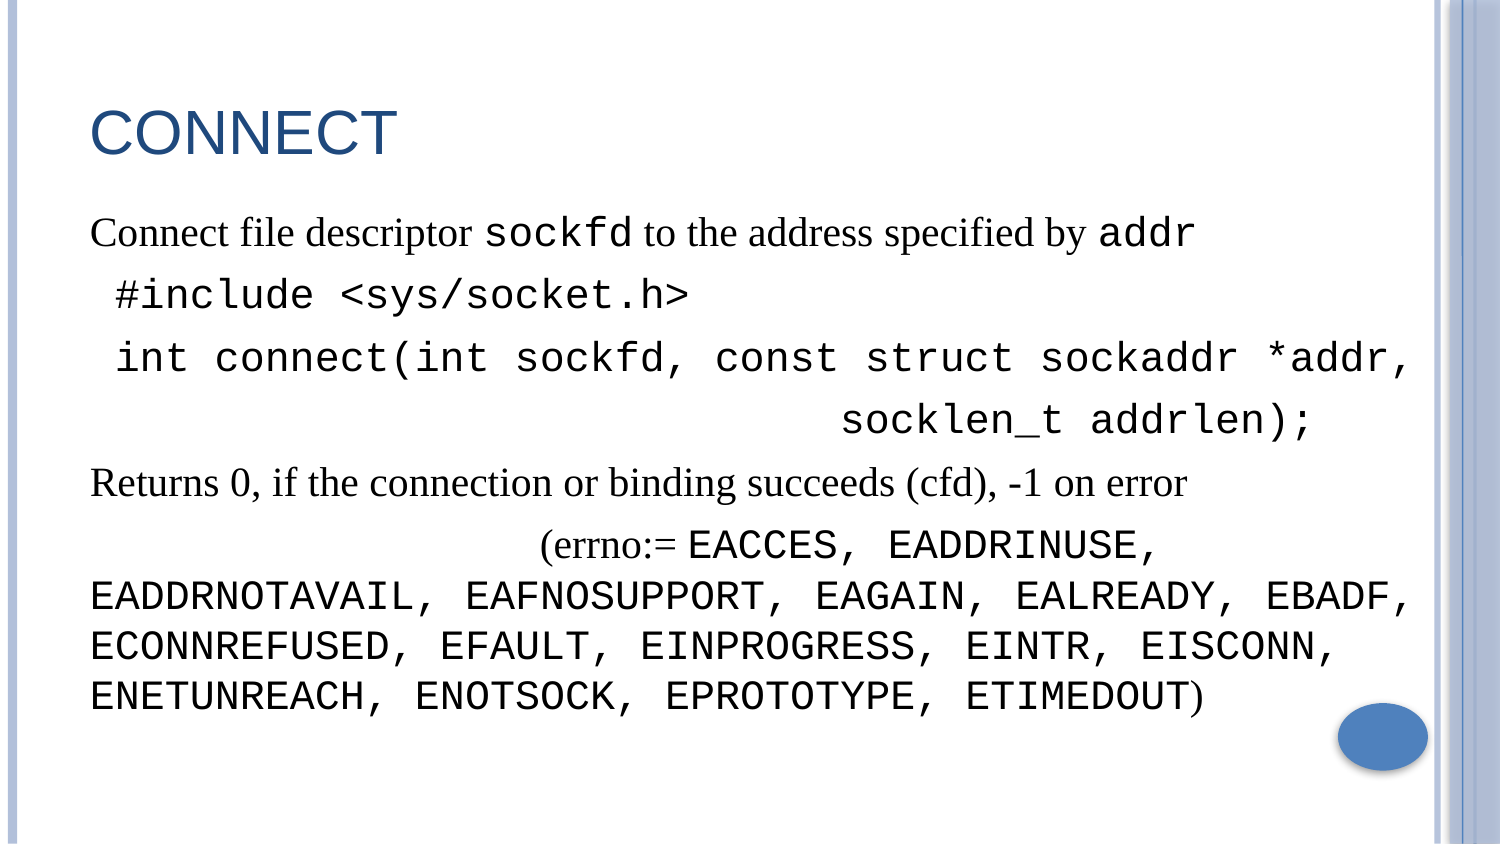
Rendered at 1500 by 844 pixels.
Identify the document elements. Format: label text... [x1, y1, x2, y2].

list Connect file descriptor sockfd to the address specified by addr #include <sys/socket.h> int connect(int sockfd, const struct sockaddr *addr, socklen_t addrlen); Returns 0, if the connection or binding succeeds (cfd), -1 on error (errno:= EACCES, EADDRINUSE, EADDRNOTAVAIL, EAFNOSUPPORT, EAGAIN, EALREADY, EBADF, ECONNREFUSED, EFAULT, EINPROGRESS, EINTR, EISCONN, ENETUNREACH, ENOTSOCK, EPROTOTYPE, ETIMEDOUT) [75, 196, 1438, 797]
title Connect [75, 33, 1300, 175]
